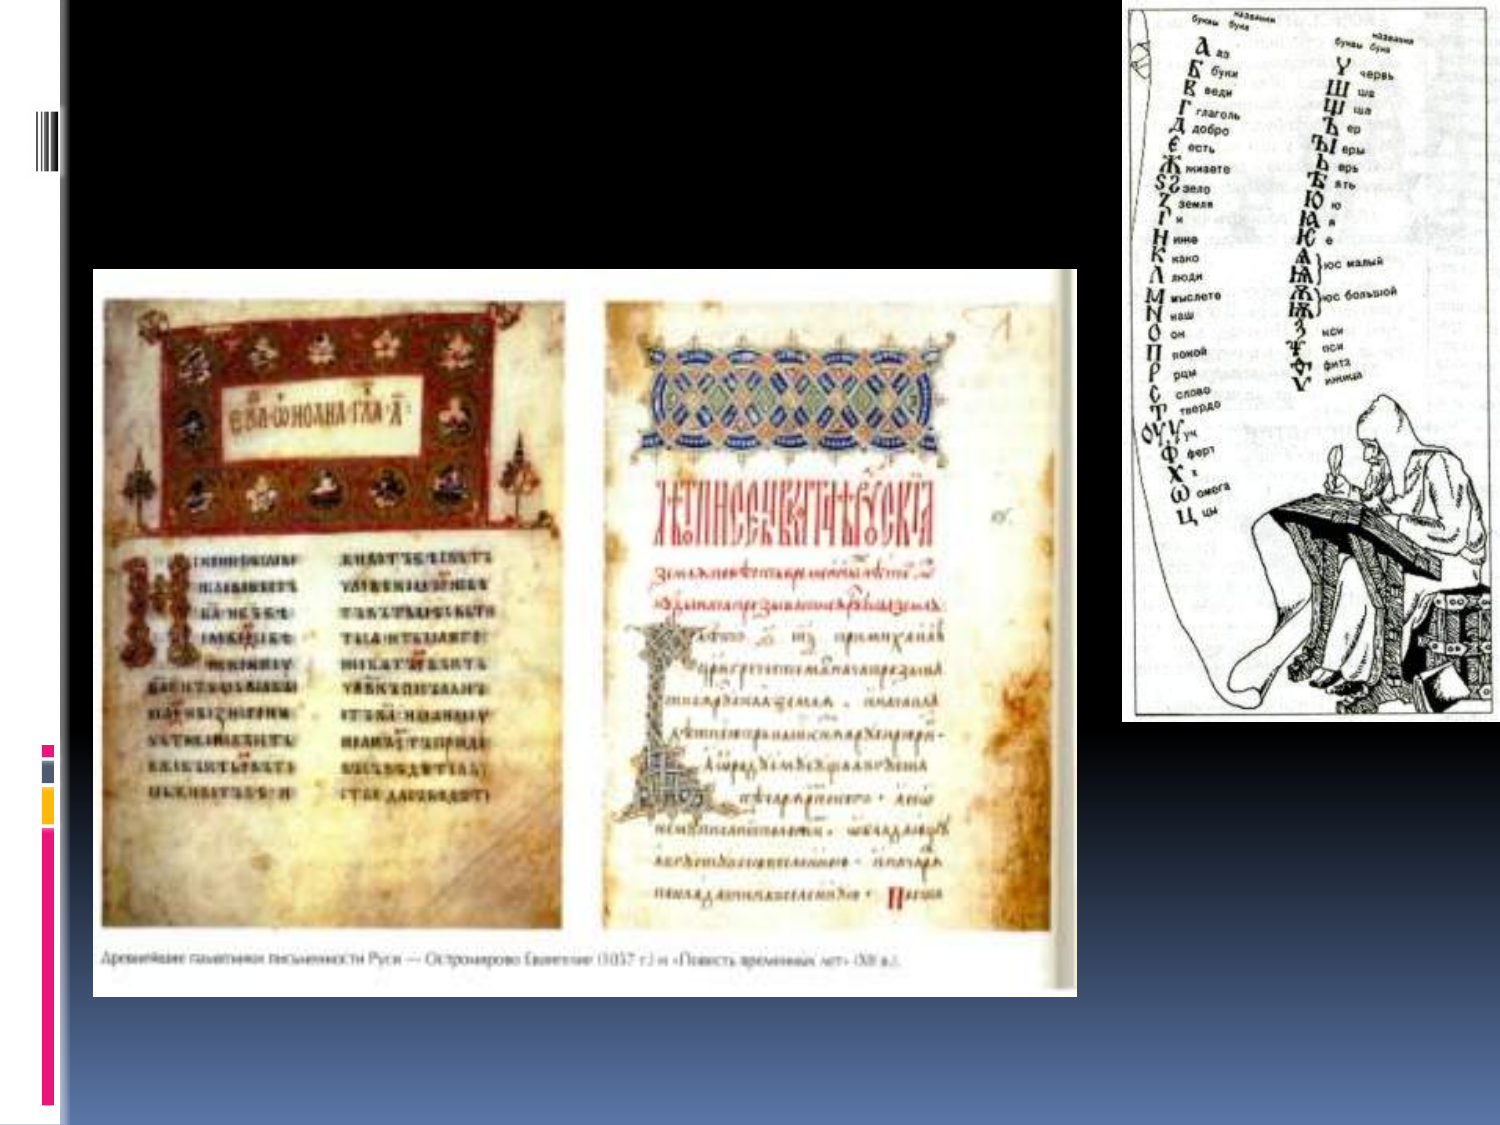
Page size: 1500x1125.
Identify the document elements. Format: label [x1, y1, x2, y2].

list [1122, 0, 1500, 723]
picture [93, 268, 1077, 998]
